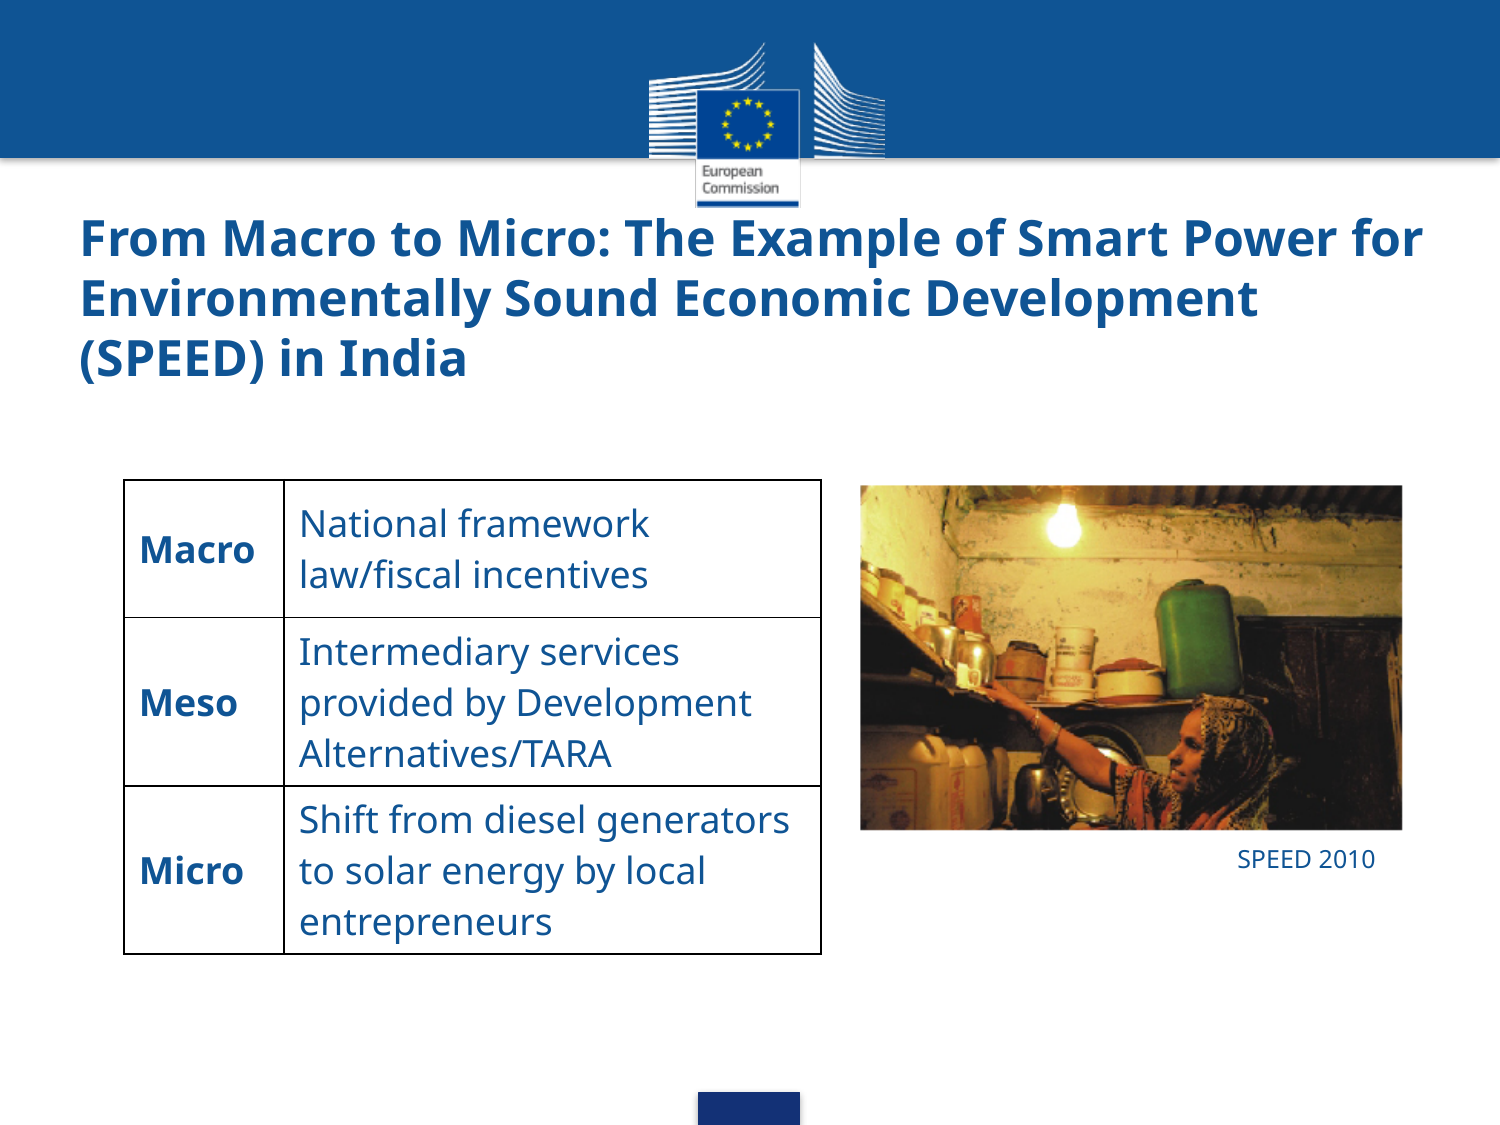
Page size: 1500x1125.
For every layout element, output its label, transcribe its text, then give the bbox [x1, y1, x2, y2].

table_header National framework law/fiscal incentives [285, 481, 820, 617]
table_cell Micro [125, 787, 283, 953]
picture [856, 481, 1408, 835]
table_cell Intermediary services provided by Development Alternatives/TARA [285, 618, 820, 785]
table_cell Meso [125, 618, 283, 785]
table_cell Shift from diesel generators to solar energy by local entrepreneurs [285, 787, 820, 953]
title From Macro to Micro: The Example of Smart Power for Environmentally Sound Economic Development (SPEED) in India [64, 219, 1447, 374]
text_box SPEED 2010 [1222, 835, 1471, 881]
picture [649, 42, 885, 208]
table_header Macro [125, 481, 283, 617]
